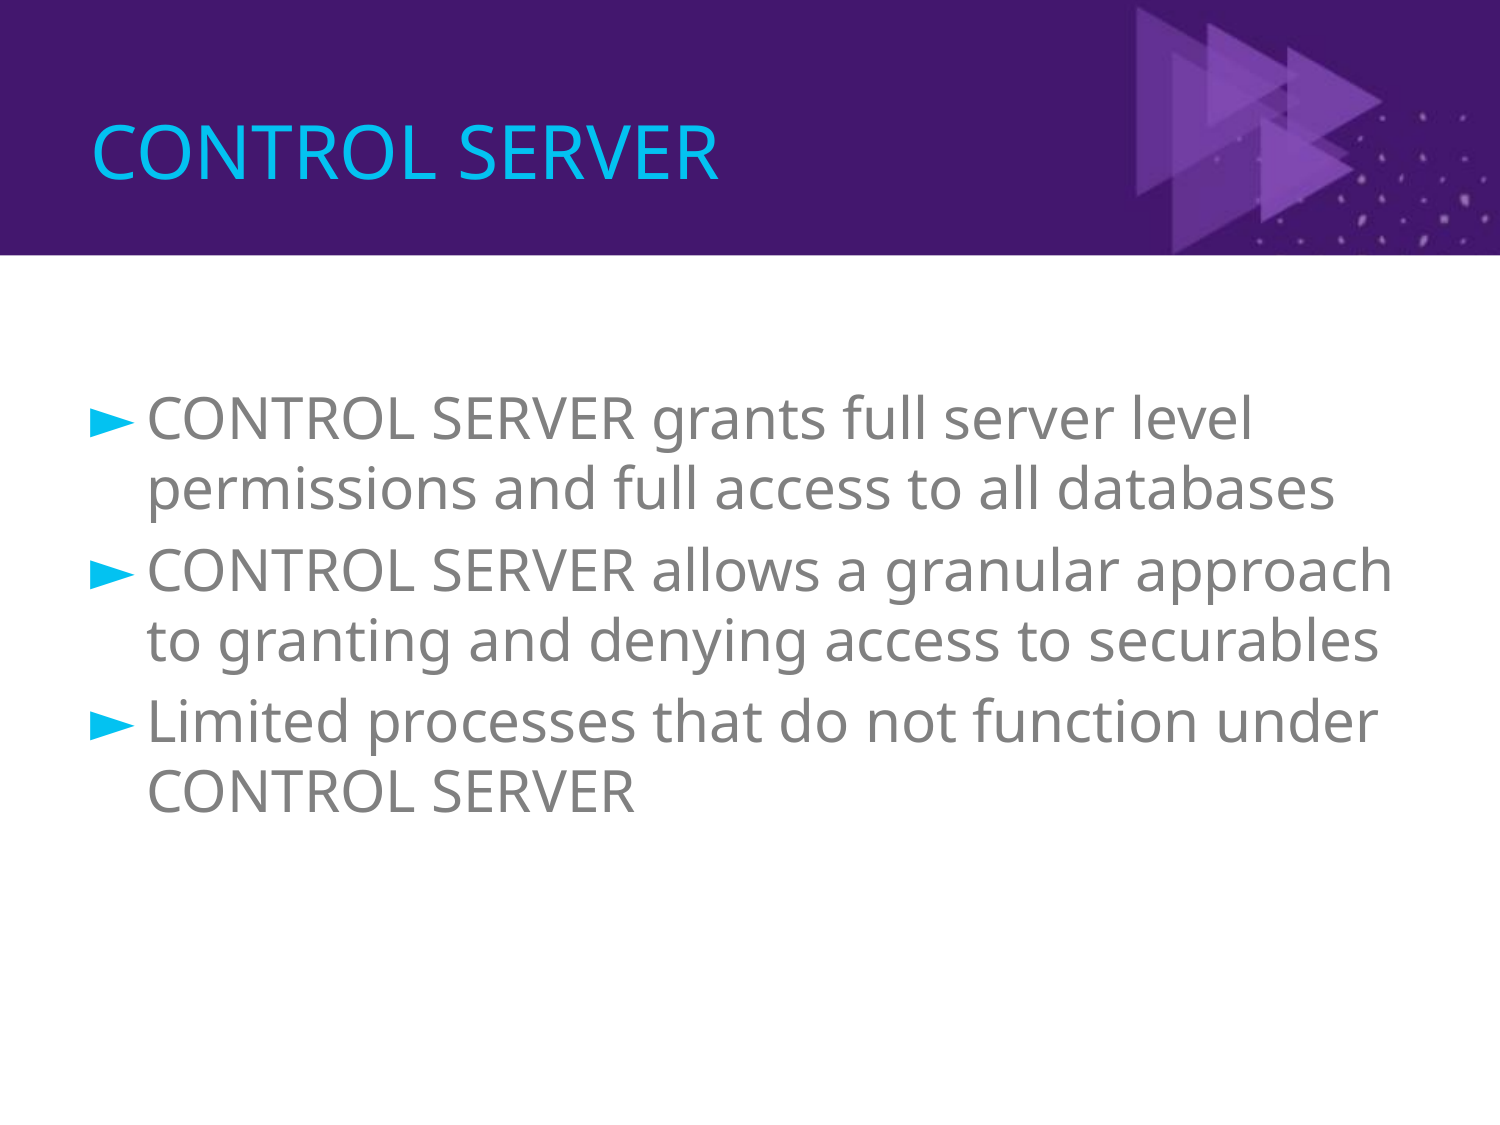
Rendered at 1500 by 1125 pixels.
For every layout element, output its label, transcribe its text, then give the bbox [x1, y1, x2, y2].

list CONTROL SERVER grants full server level permissions and full access to all databases CONTROL SERVER allows a granular approach to granting and denying access to securables Limited processes that do not function under CONTROL SERVER [75, 373, 1425, 1005]
title CONTROL SERVER [75, 56, 1425, 244]
picture [0, 0, 1500, 255]
